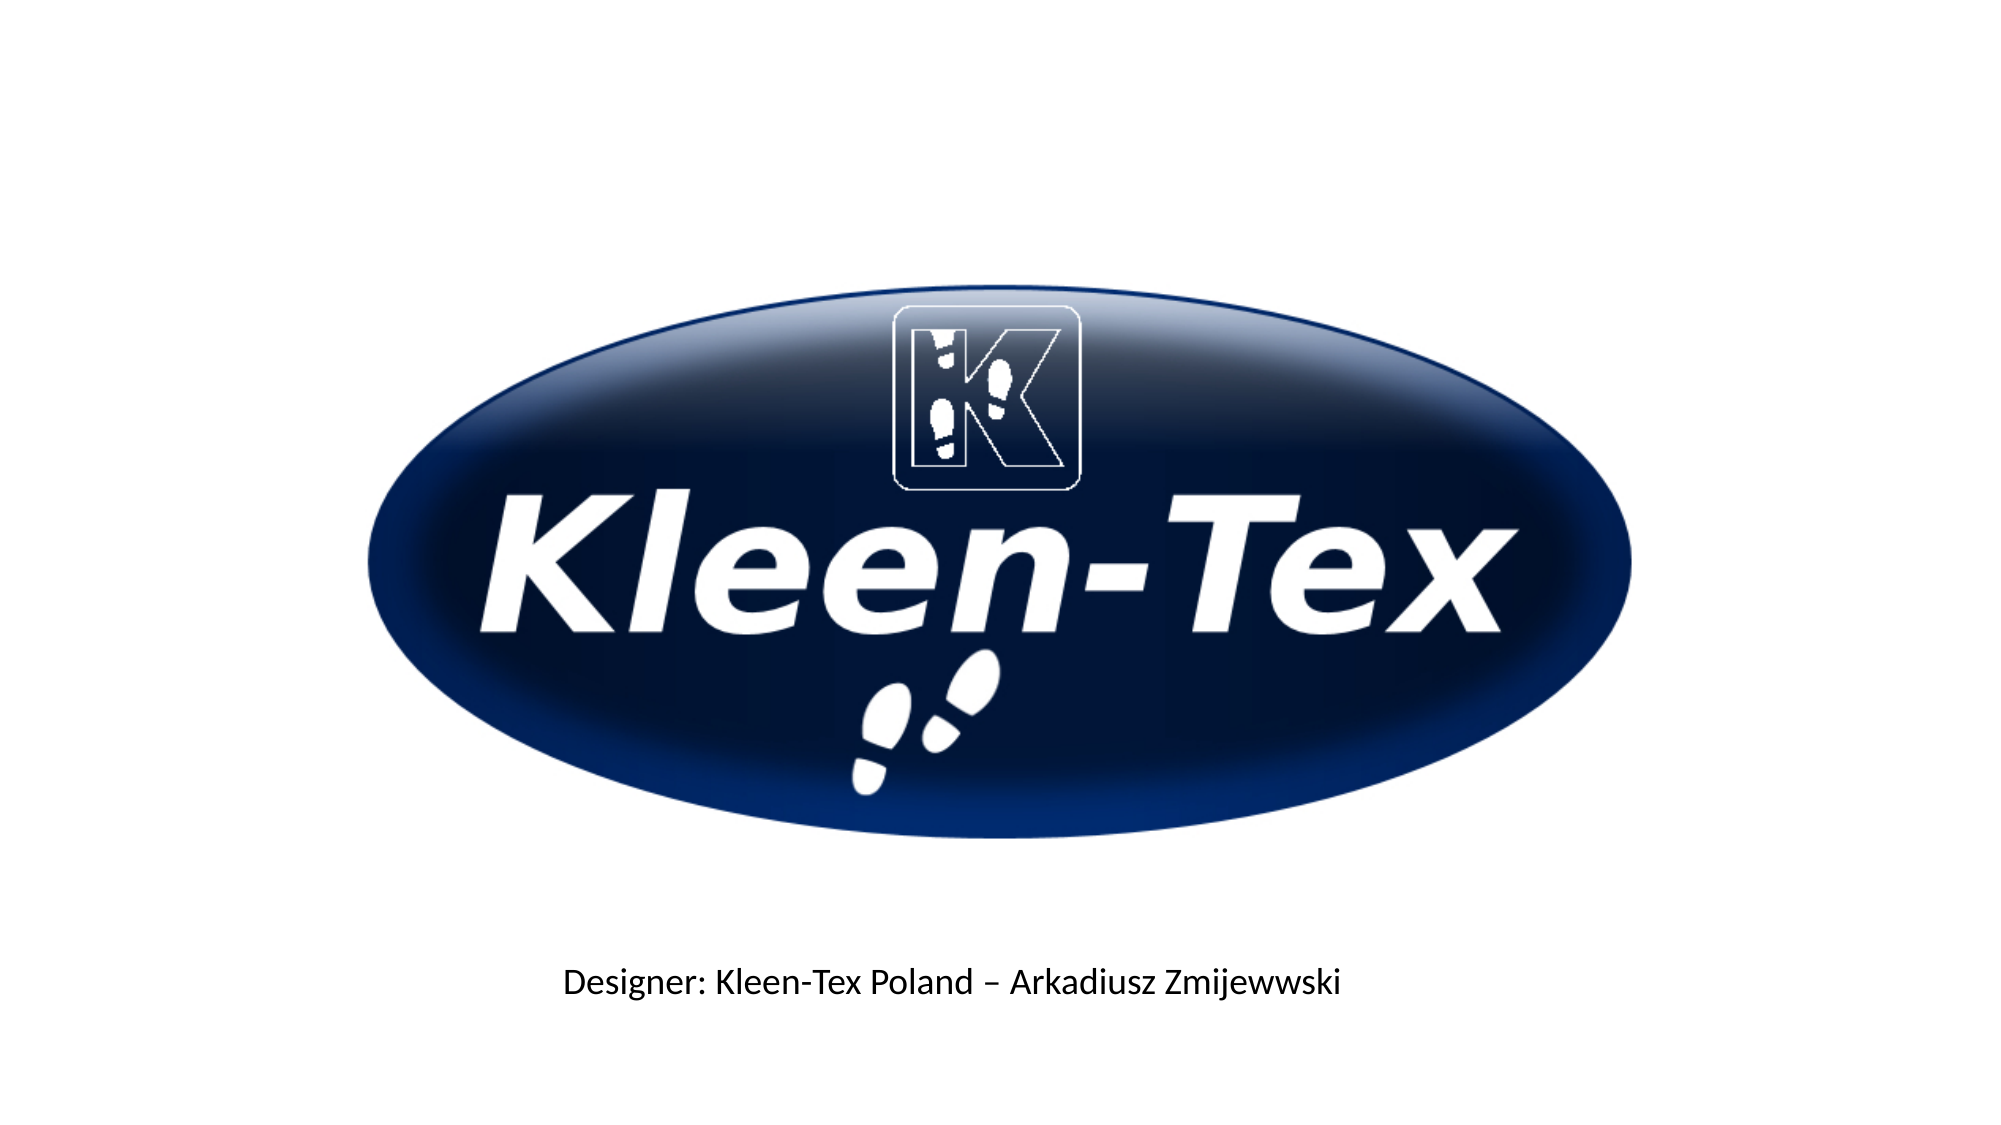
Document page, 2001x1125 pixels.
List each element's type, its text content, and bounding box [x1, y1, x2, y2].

picture [365, 282, 1635, 842]
text_box Designer: Kleen-Tex Poland – Arkadiusz Zmijewwski [548, 949, 1708, 1010]
